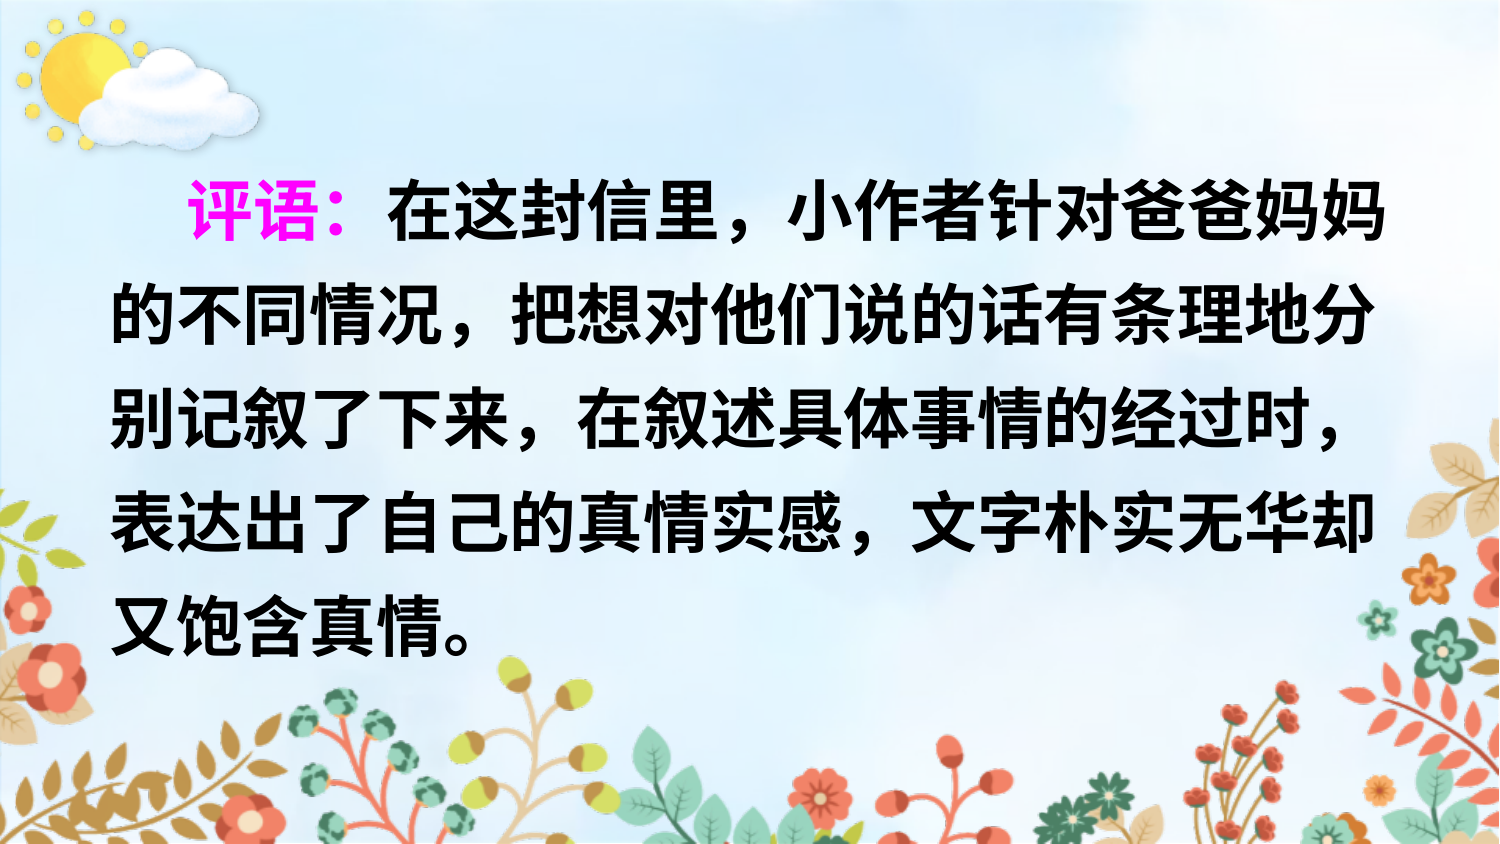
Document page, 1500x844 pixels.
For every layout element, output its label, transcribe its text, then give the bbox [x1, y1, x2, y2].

picture [0, 0, 1500, 844]
text_box 评语：在这封信里，小作者针对爸爸妈妈的不同情况，把想对他们说的话有条理地分别记叙了下来，在叙述具体事情的经过时，表达出了自己的真情实感，文字朴实无华却又饱含真情。 [94, 137, 1423, 672]
